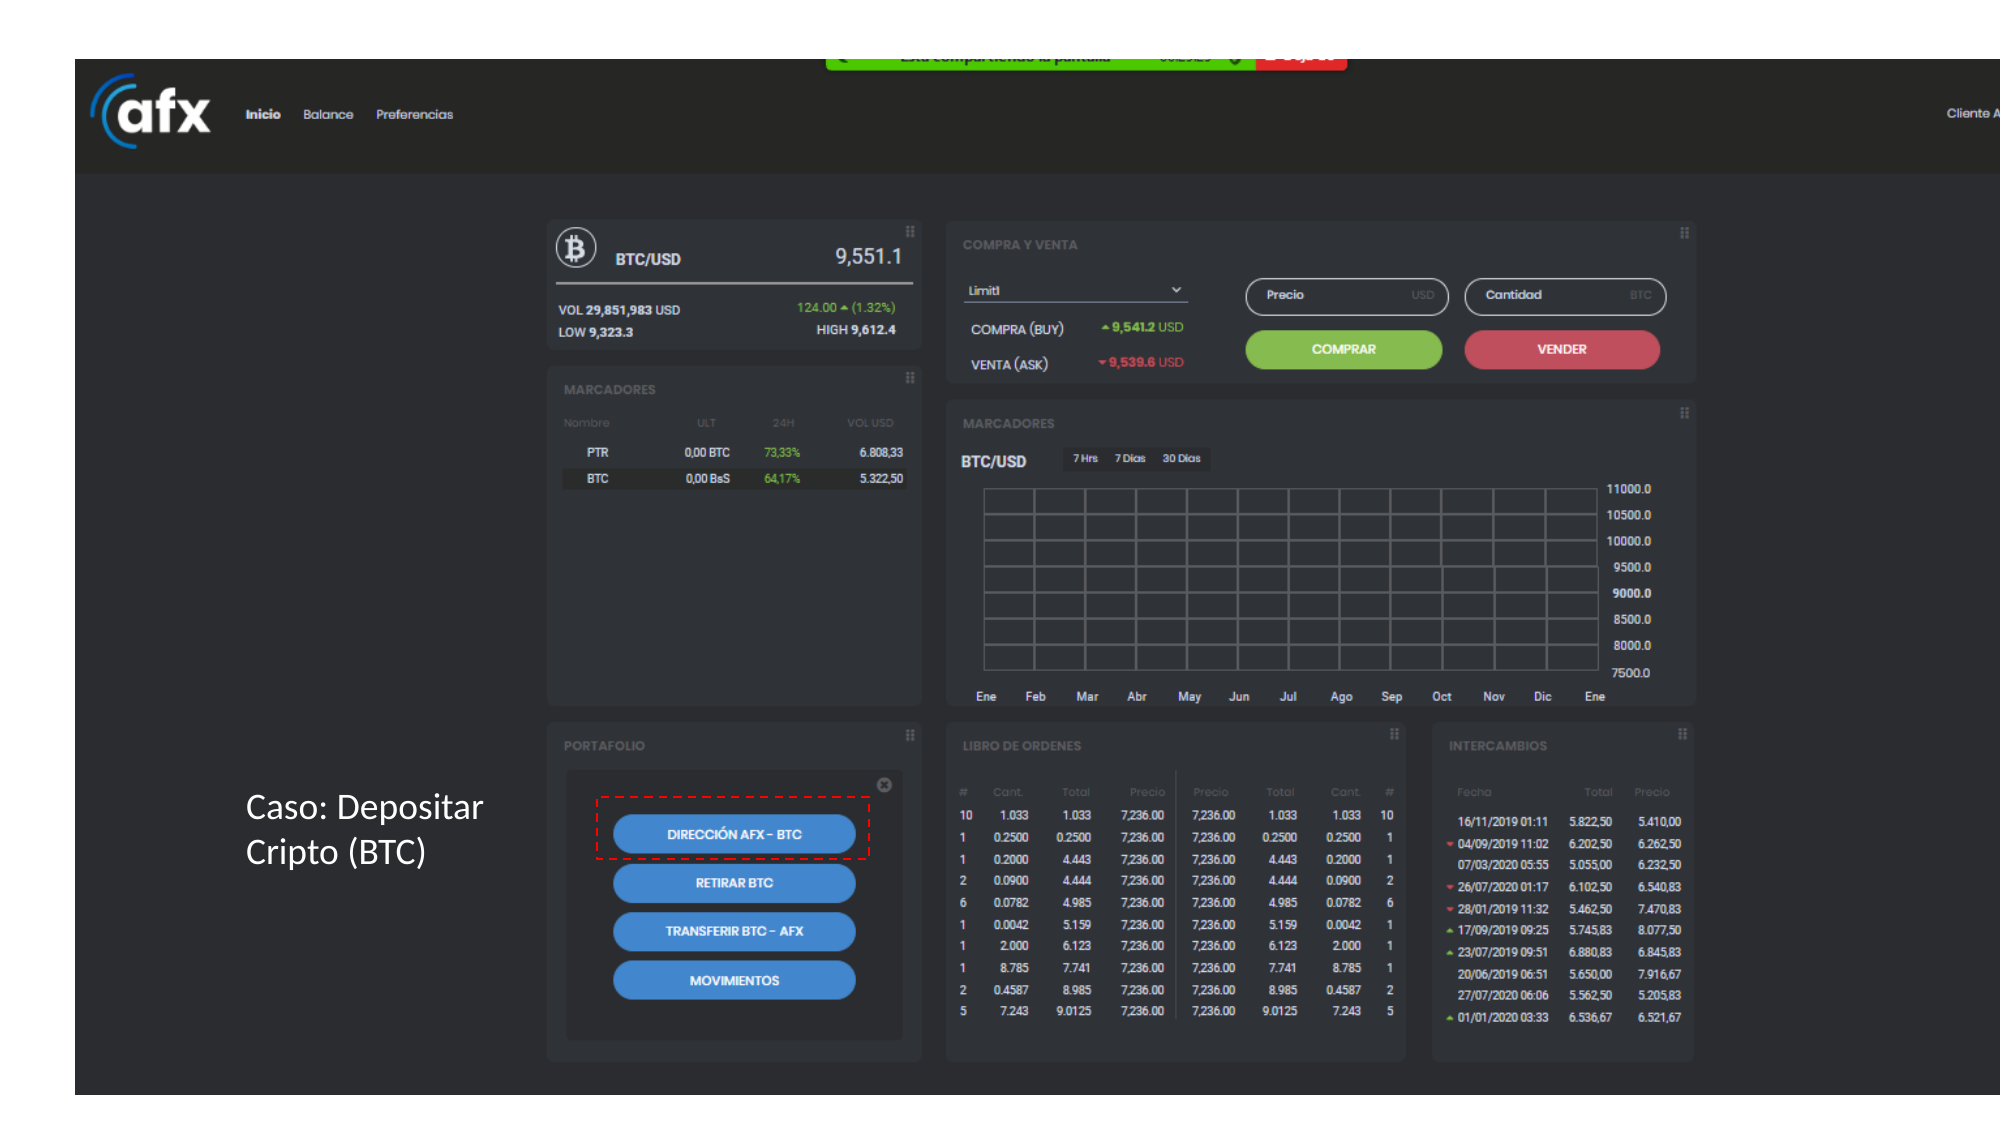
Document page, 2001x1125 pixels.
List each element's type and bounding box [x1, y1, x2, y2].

picture [74, 59, 2000, 1096]
